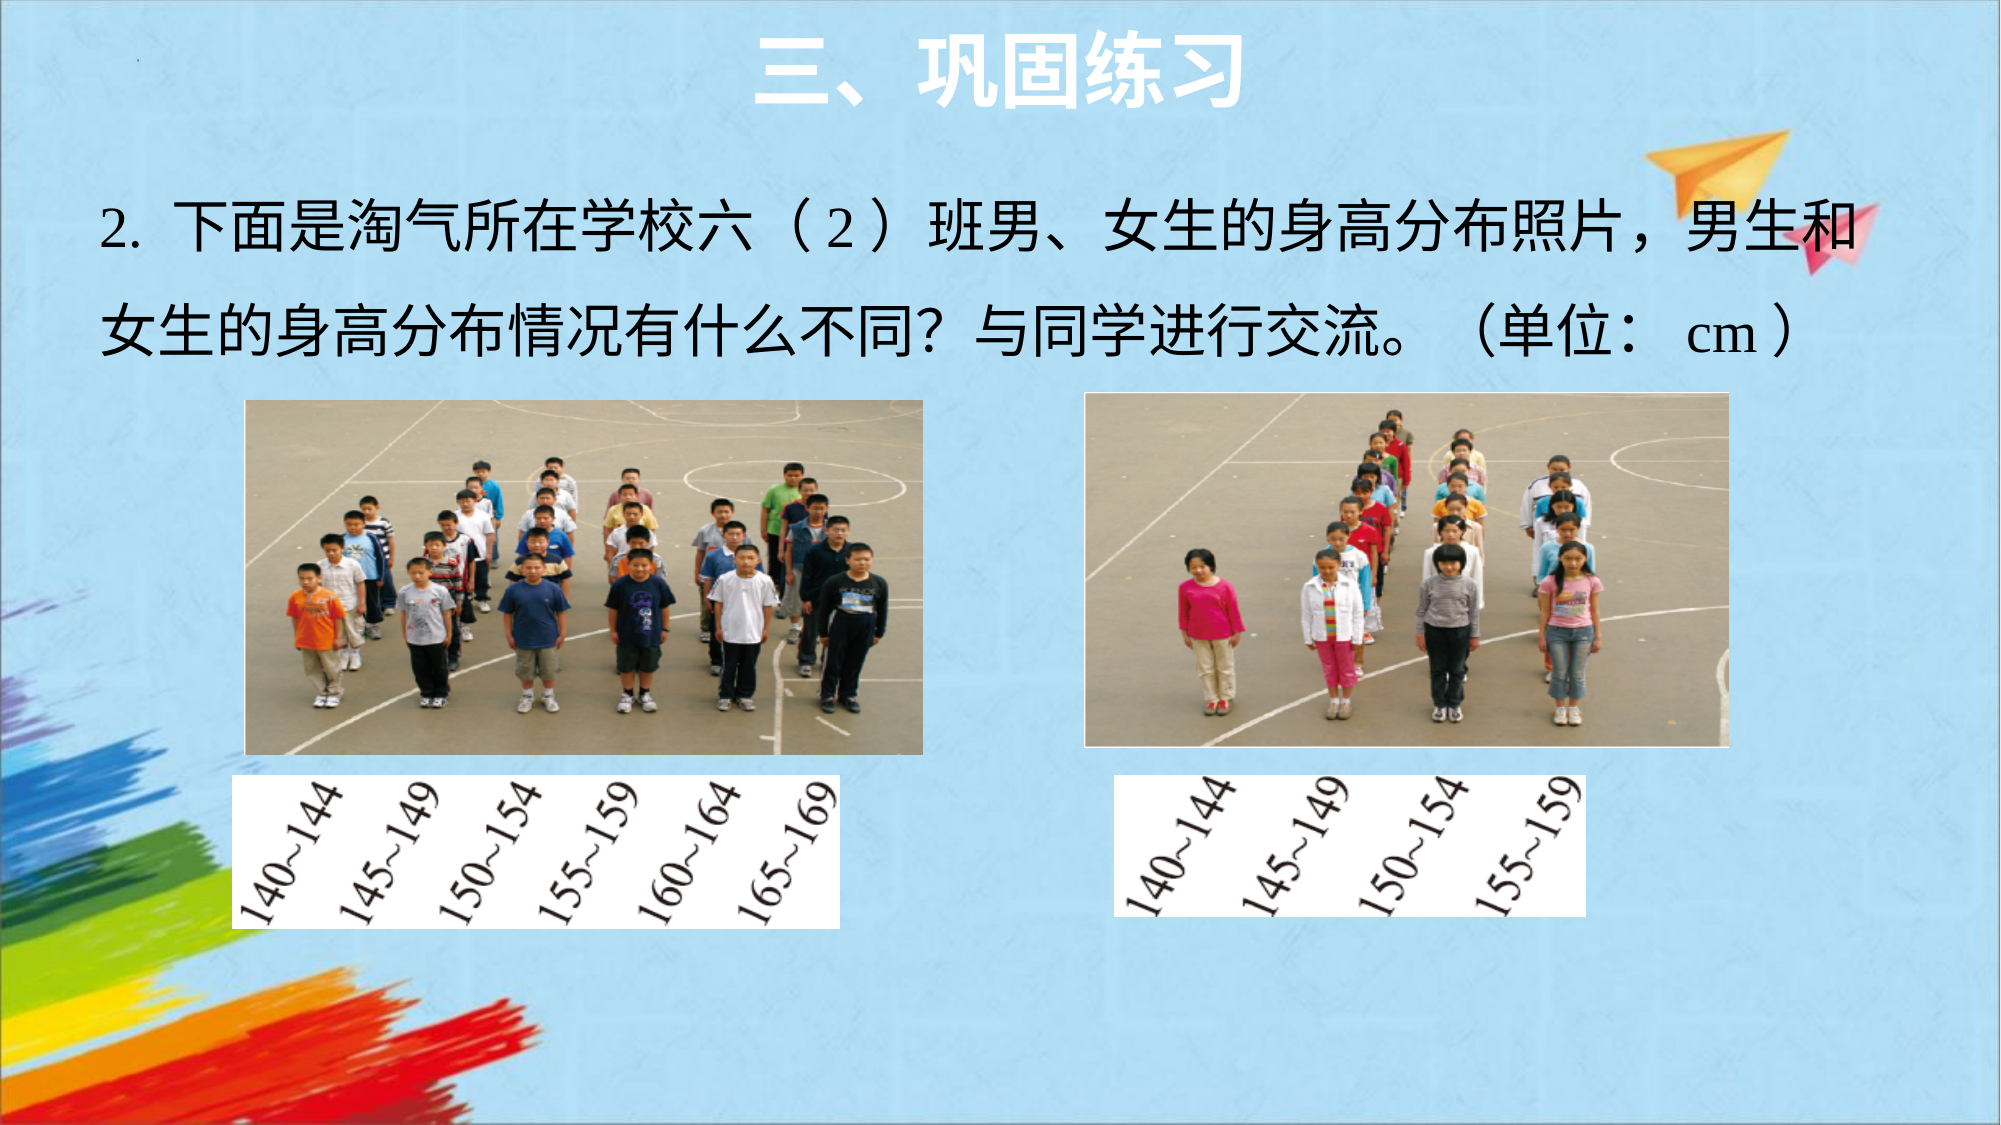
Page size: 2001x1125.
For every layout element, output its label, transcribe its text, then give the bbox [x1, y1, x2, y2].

text_box 三、巩固练习 [0, 0, 2000, 138]
text_box 2. 下面是淘气所在学校六（2）班男、女生的身高分布照片，男生和女生的身高分布情况有什么不同？与同学进行交流。（单位：cm） [84, 146, 1915, 372]
picture [0, 0, 2001, 1125]
